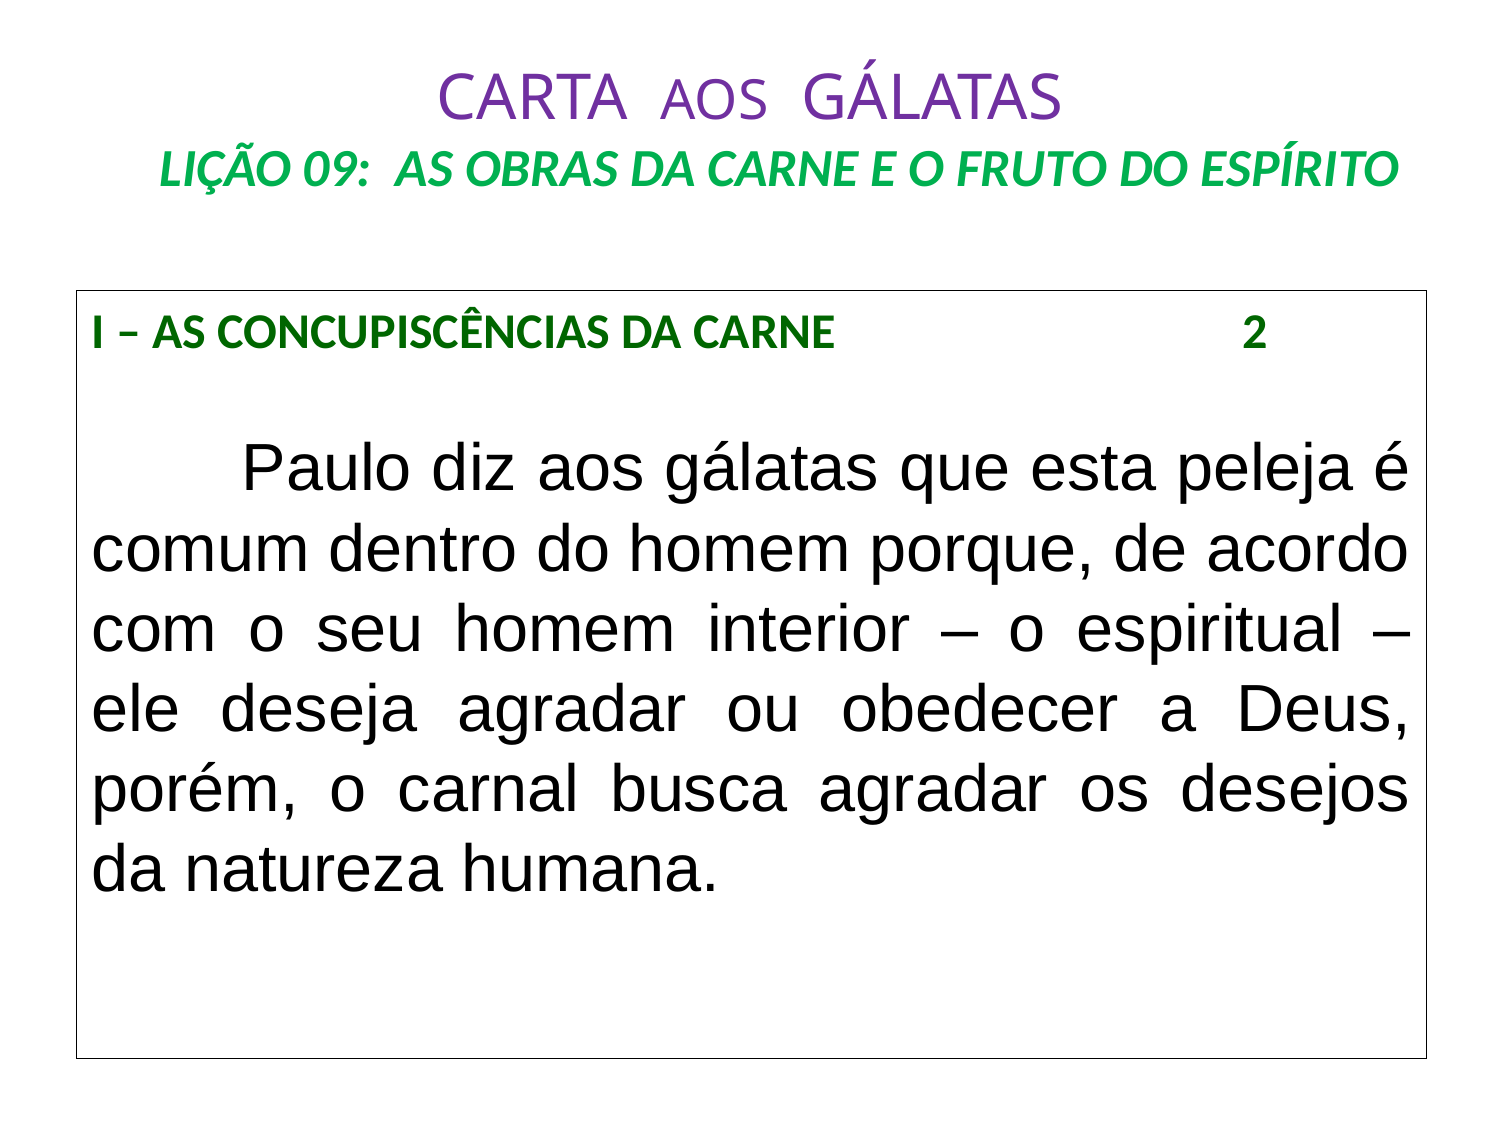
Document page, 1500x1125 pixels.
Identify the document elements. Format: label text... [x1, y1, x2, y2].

list I – AS CONCUPISCÊNCIAS DA CARNE 2 Paulo diz aos gálatas que esta peleja é comum dentro do homem porque, de acordo com o seu homem interior – o espiritual – ele deseja agradar ou obedecer a Deus, porém, o carnal busca agradar os desejos da natureza humana. [76, 290, 1427, 1059]
title CARTA AOS GÁLATAS LIÇÃO 09: AS OBRAS DA CARNE E O FRUTO DO ESPÍRITO [75, 45, 1425, 209]
